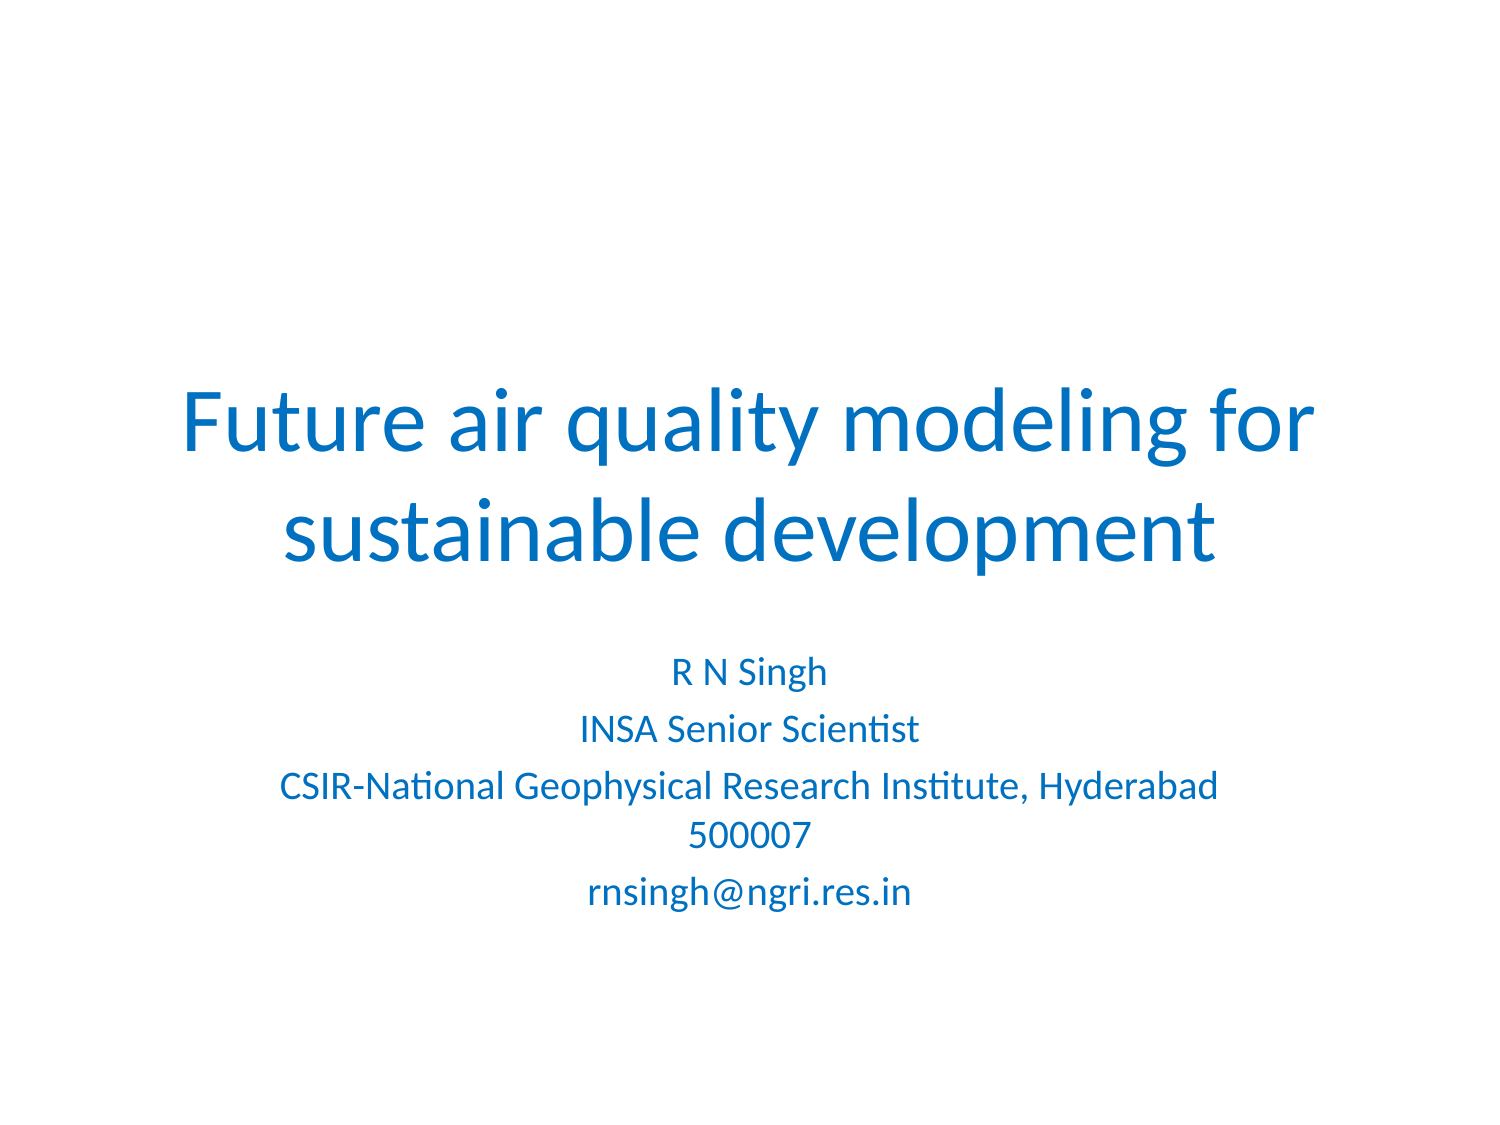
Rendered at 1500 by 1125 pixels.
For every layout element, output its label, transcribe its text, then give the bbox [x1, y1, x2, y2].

subtitle R N Singh INSA Senior Scientist CSIR-National Geophysical Research Institute, Hyderabad 500007 rnsingh@ngri.res.in [225, 637, 1275, 925]
title Future air quality modeling for sustainable development [112, 349, 1388, 591]
